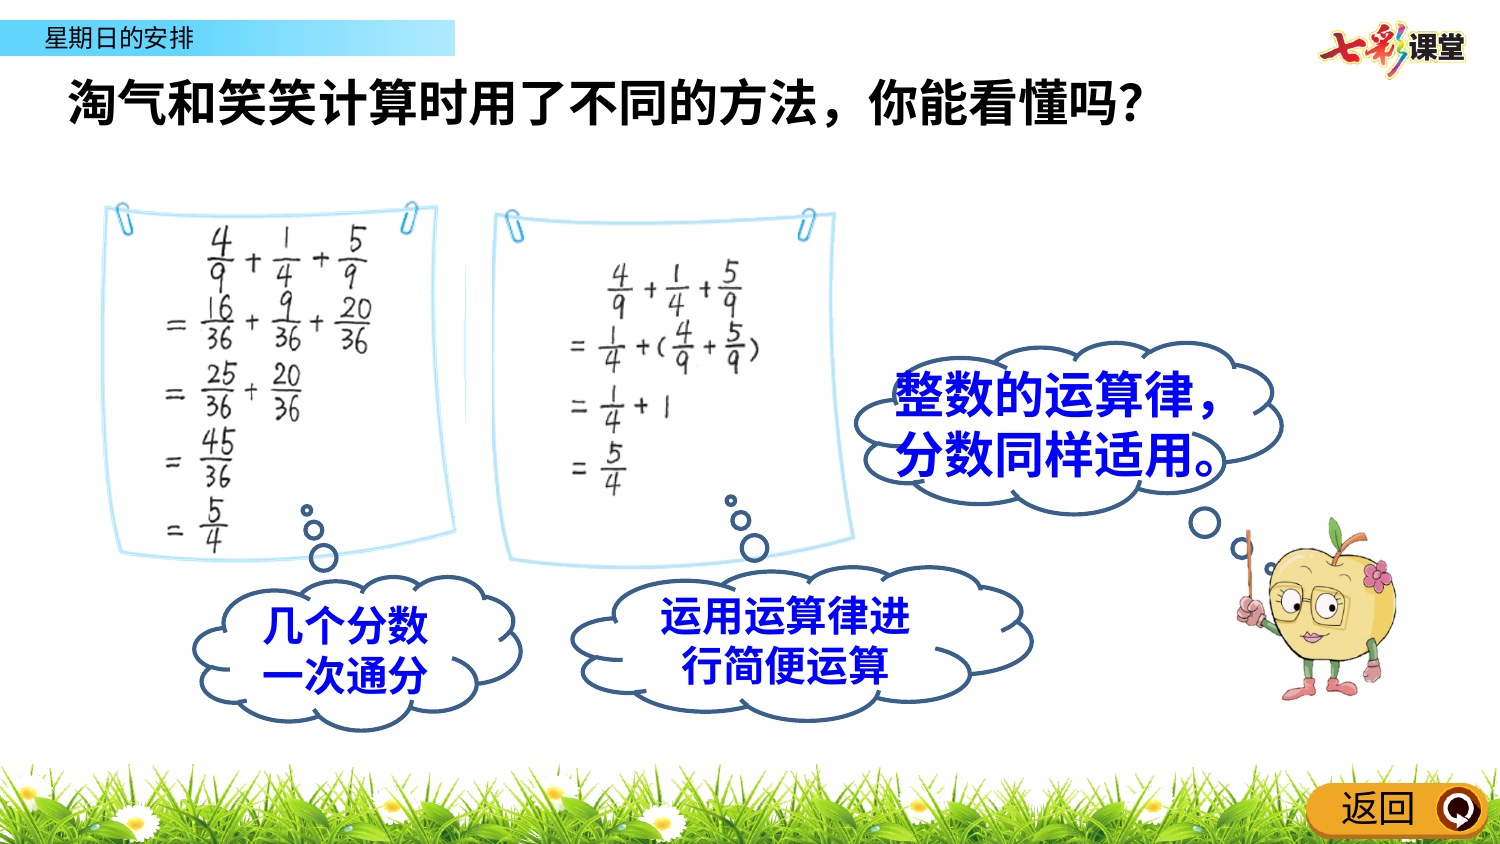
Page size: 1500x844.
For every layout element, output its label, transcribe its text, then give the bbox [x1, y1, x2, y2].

text_box [1141, 492, 1194, 496]
text_box [999, 340, 1284, 464]
text_box [1188, 506, 1222, 540]
picture [1316, 20, 1468, 80]
picture [1232, 513, 1400, 703]
text_box 运用运算律进行简便运算 [570, 565, 1034, 723]
picture [491, 204, 857, 578]
text_box [860, 400, 879, 480]
picture [88, 197, 467, 571]
picture [0, 764, 1500, 844]
text_box 整数的运算律，分数同样适用。 [879, 356, 1231, 492]
text_box [921, 492, 1138, 517]
text_box 几个分数一次通分 [192, 578, 523, 733]
